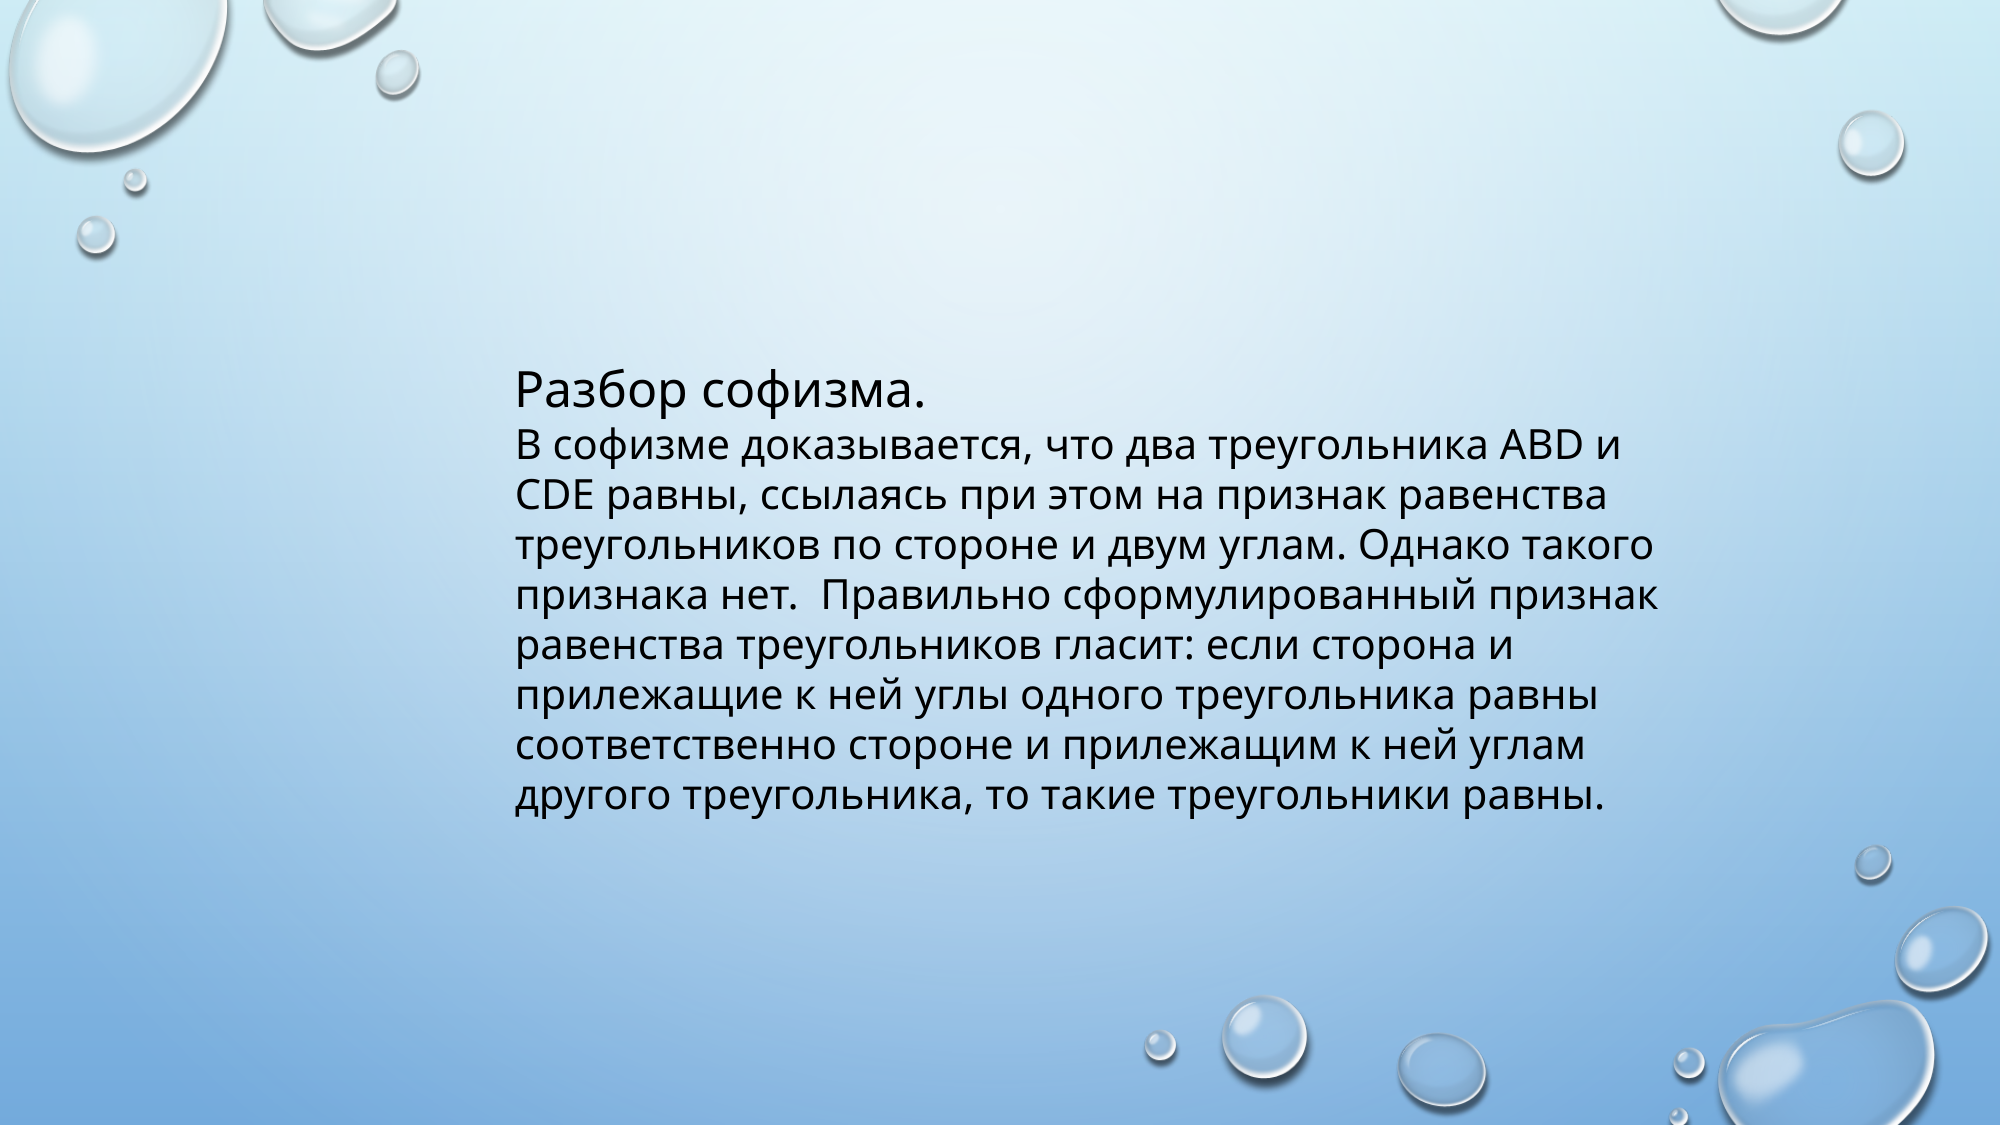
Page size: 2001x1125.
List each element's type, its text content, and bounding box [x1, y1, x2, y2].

text_box Разбор софизма. В софизме доказывается, что два треугольника ABD и CDE равны, ссылаясь при этом на признак равенства треугольников по стороне и двум углам. Однако такого признака нет. Правильно сформулированный признак равенства треугольников гласит: если сторона и прилежащие к ней углы одного треугольника равны соответственно стороне и прилежащим к ней углам другого треугольника, то такие треугольники равны. [500, 350, 1691, 826]
picture [0, 0, 2000, 1125]
